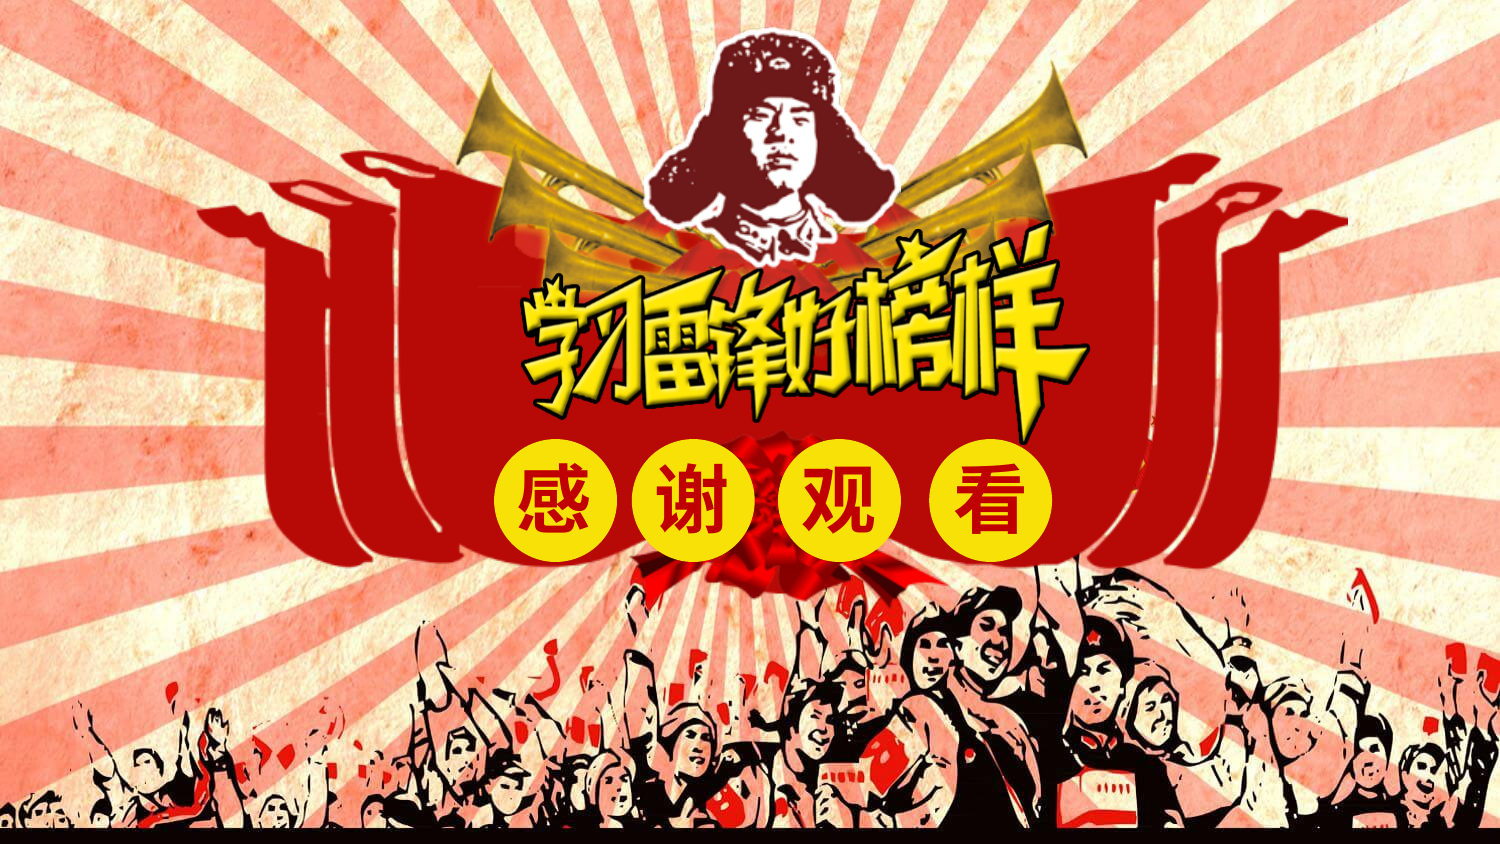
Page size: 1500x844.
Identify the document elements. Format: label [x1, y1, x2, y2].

picture [0, 0, 1500, 844]
text_box [494, 439, 617, 562]
text_box [929, 439, 1053, 562]
text_box [196, 54, 1348, 611]
text_box [777, 439, 901, 562]
text_box [631, 439, 755, 562]
